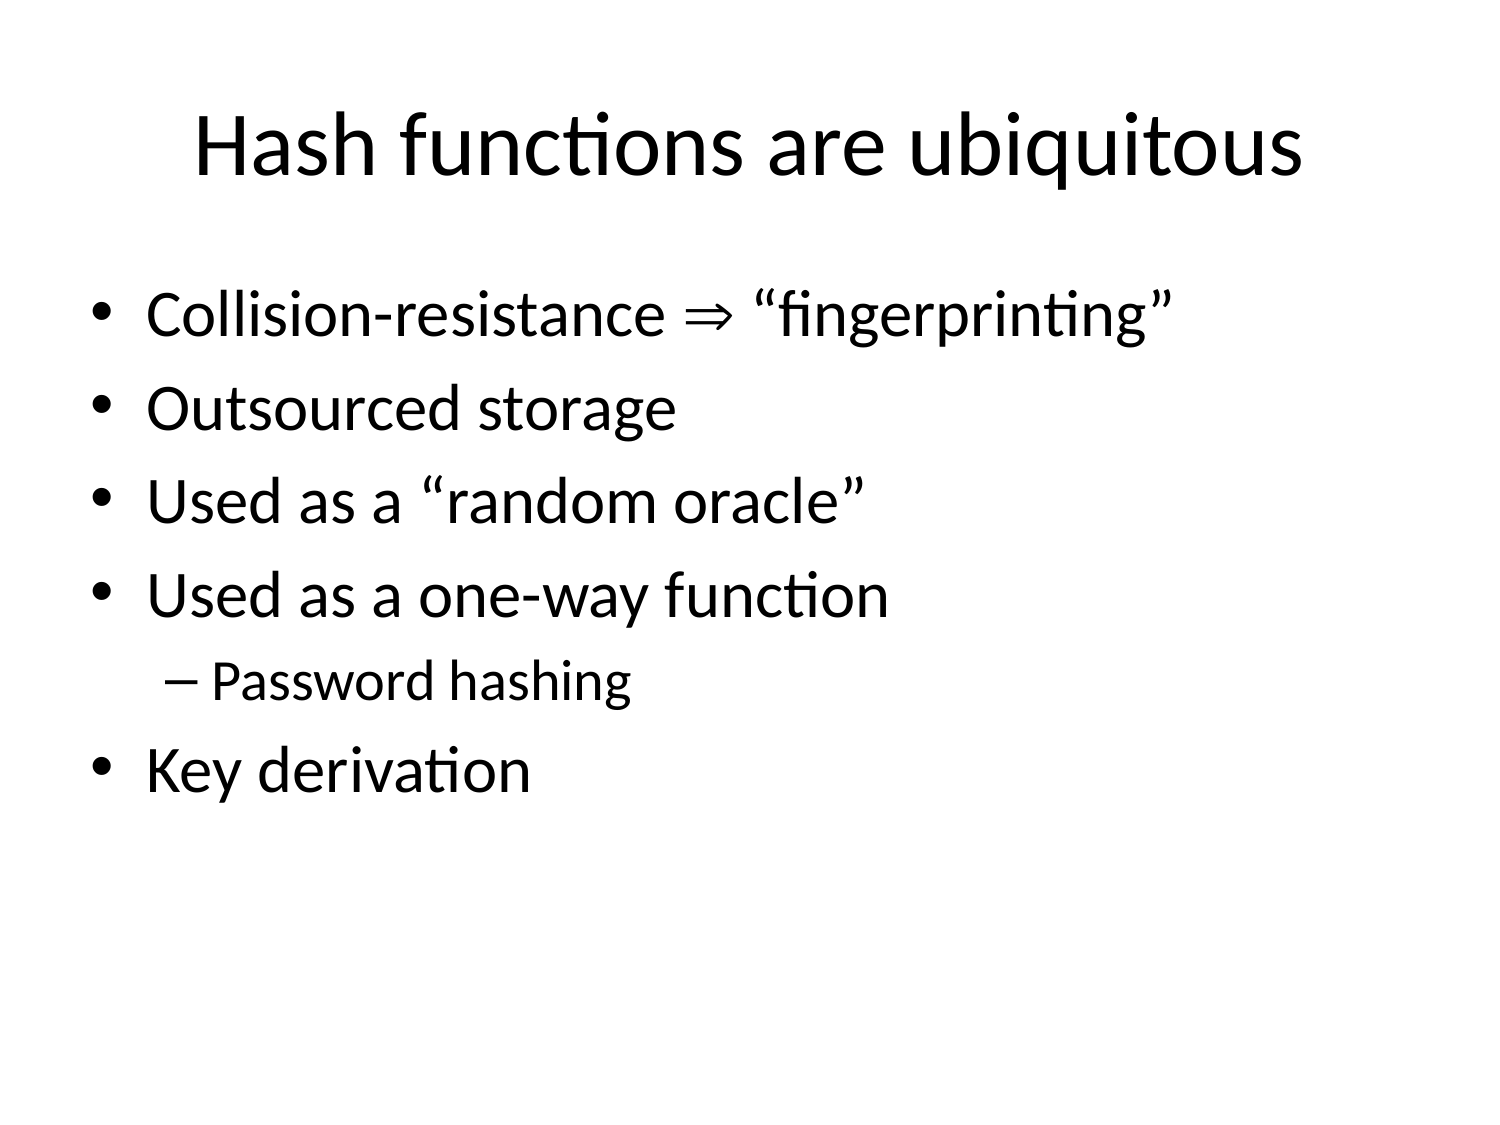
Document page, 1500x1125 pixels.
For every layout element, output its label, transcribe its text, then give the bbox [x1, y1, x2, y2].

title Hash functions are ubiquitous [75, 45, 1425, 233]
list Collision-resistance  “fingerprinting” Outsourced storage Used as a “random oracle” Used as a one-way function Password hashing Key derivation [75, 262, 1425, 1005]
